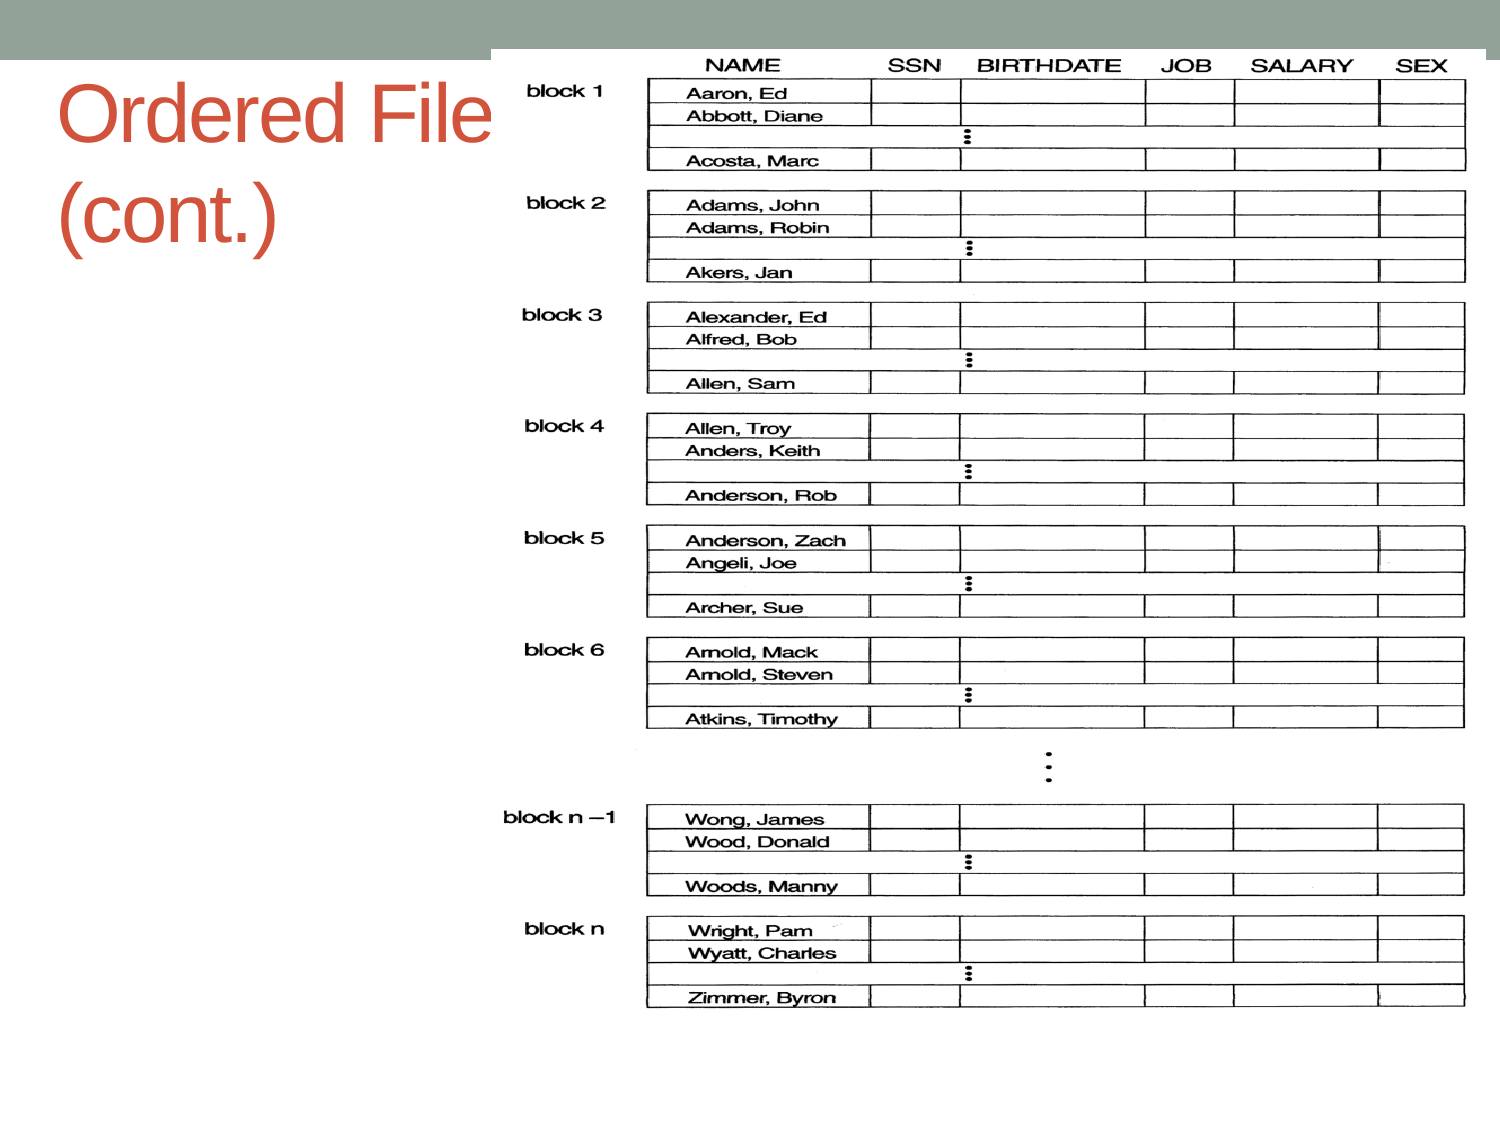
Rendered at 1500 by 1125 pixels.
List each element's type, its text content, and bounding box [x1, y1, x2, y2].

title Ordered Files (cont.) [41, 49, 490, 270]
picture [491, 49, 1487, 1013]
